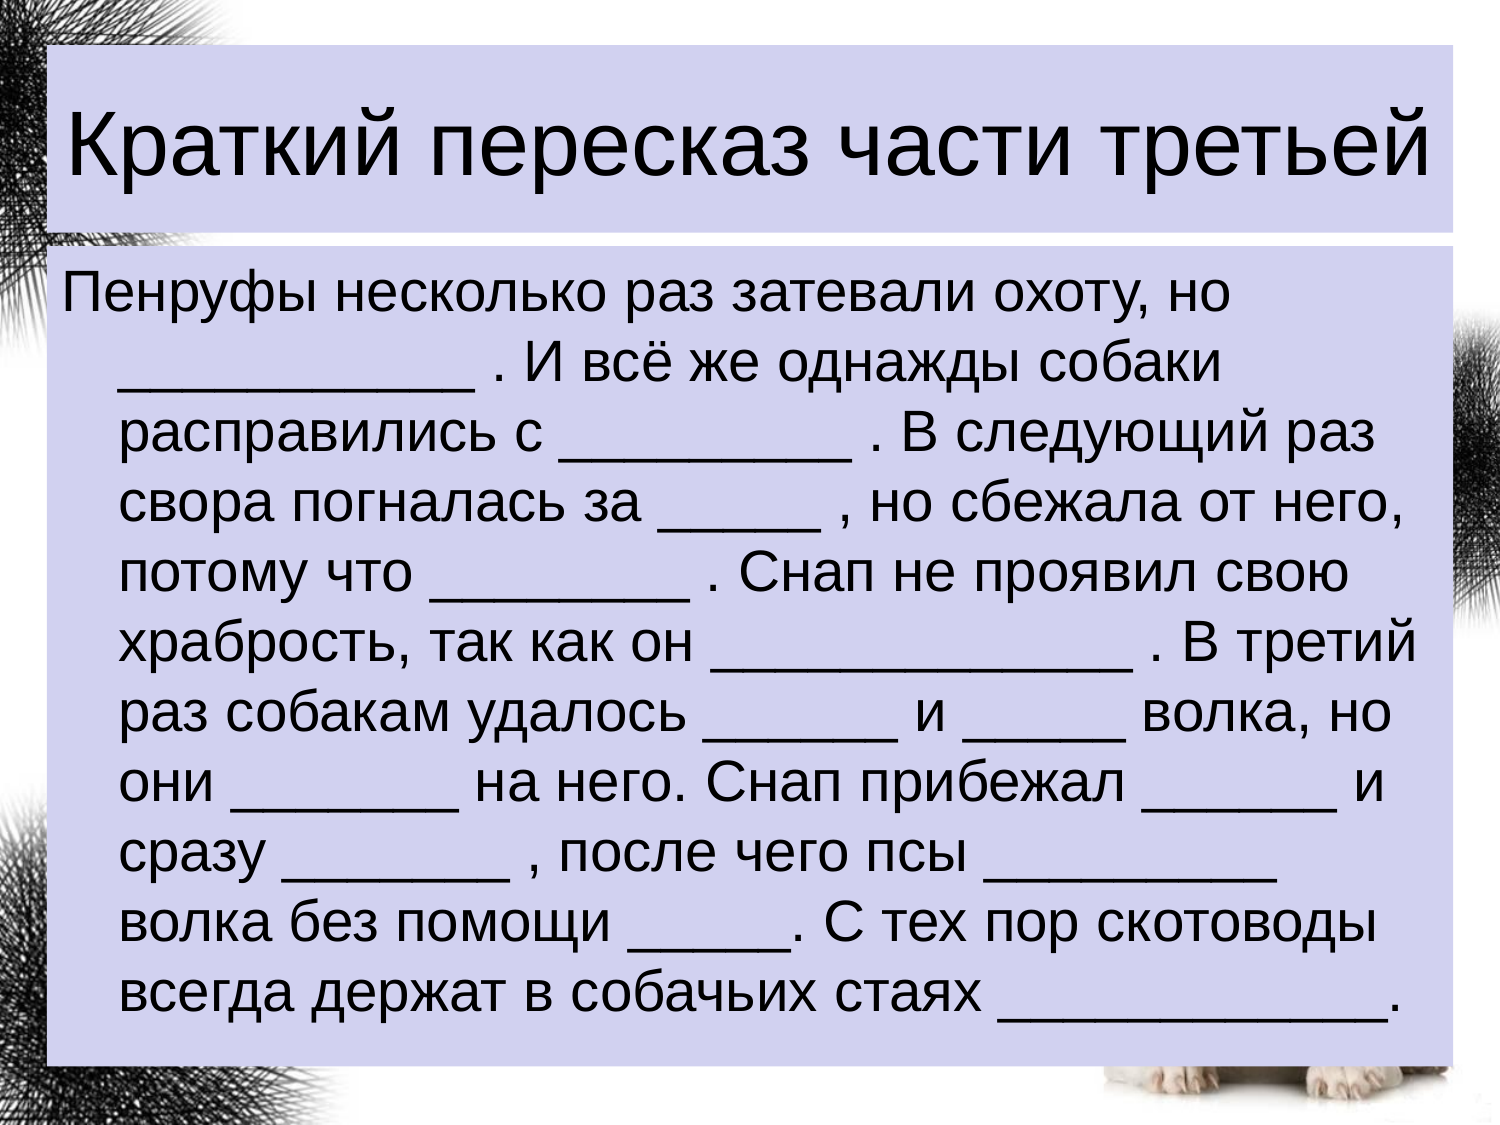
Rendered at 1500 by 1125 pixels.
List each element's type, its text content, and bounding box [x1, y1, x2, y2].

picture [0, 0, 1500, 1125]
title Краткий пересказ части третьей [46, 45, 1454, 233]
list Пенруфы несколько раз затевали охоту, но ___________ . И всё же однажды собаки расправились с _________ . В следующий раз свора погналась за _____ , но сбежала от него, потому что ________ . Снап не проявил свою храбрость, так как он _____________ . В третий раз собакам удалось ______ и _____ волка, но они _______ на него. Снап прибежал ______ и сразу _______ , после чего псы _________ волка без помощи _____. С тех пор скотоводы всегда держат в собачьих стаях ____________. [46, 246, 1454, 1067]
